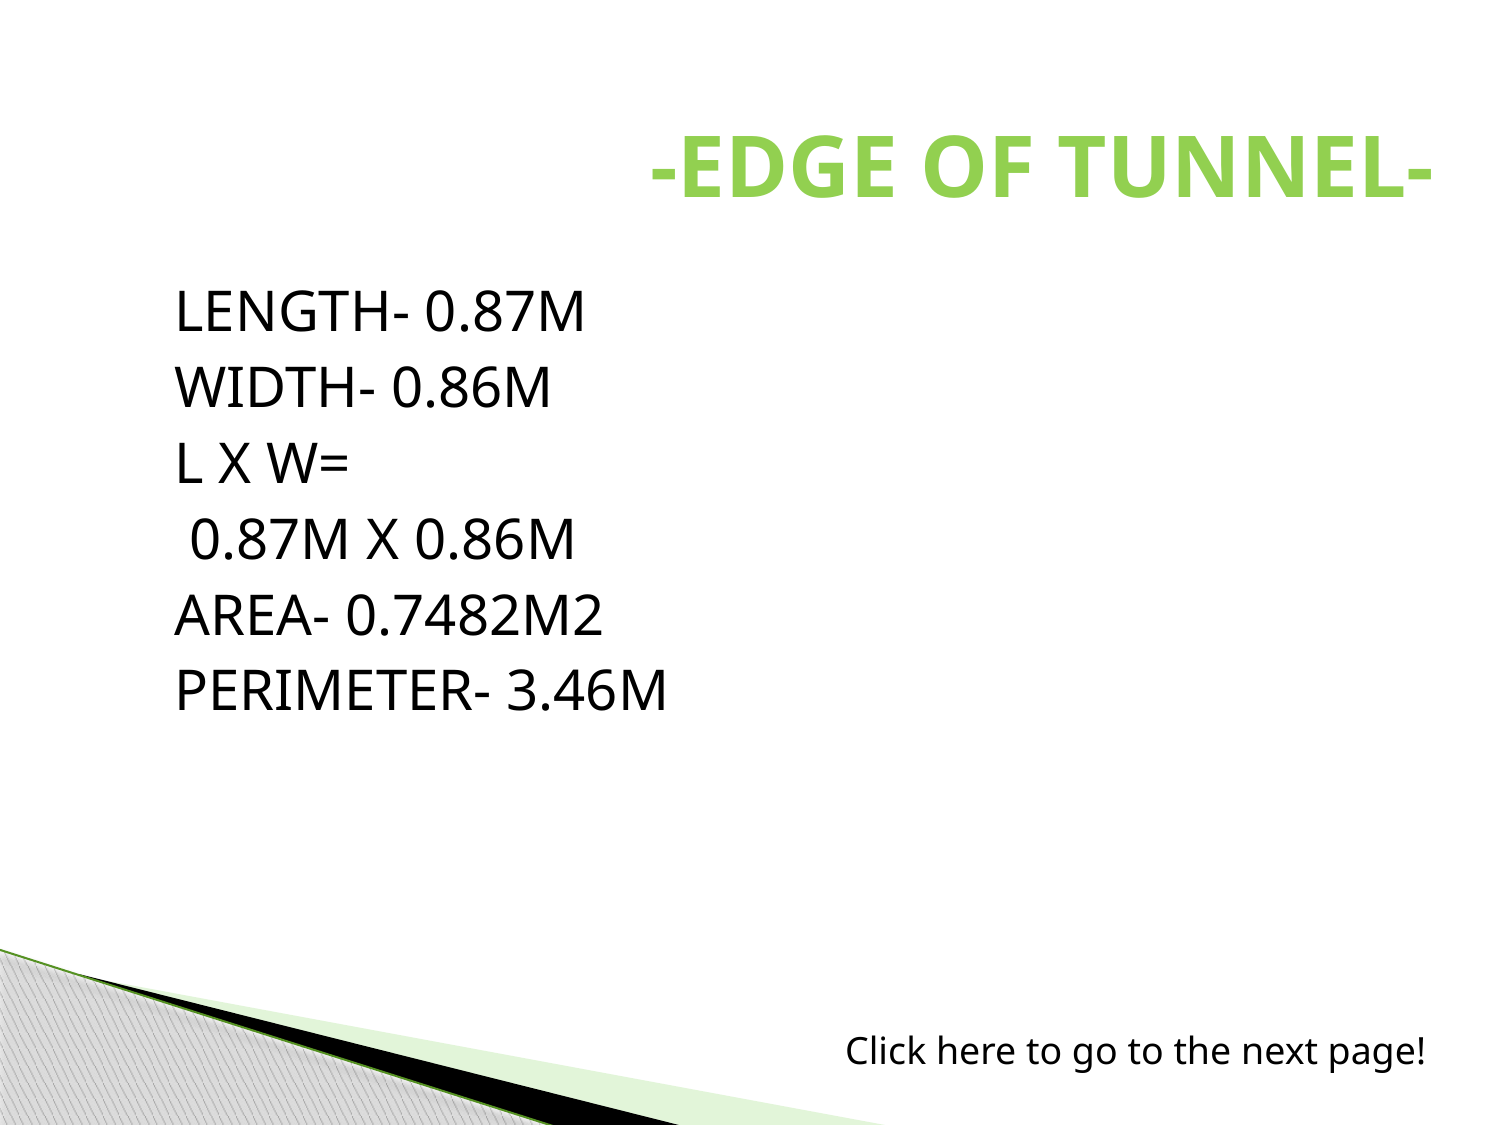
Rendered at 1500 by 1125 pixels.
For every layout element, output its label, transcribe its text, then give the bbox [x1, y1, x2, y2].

text_box Click here to go to the next page! [609, 1019, 1442, 1080]
text_box -EDGE OF TUNNEL- [99, 70, 1450, 258]
text_box LENGTH- 0.87M WIDTH- 0.86M L X W= 0.87M X 0.86M AREA- 0.7482M2 PERIMETER- 3.46M [99, 267, 1450, 1011]
